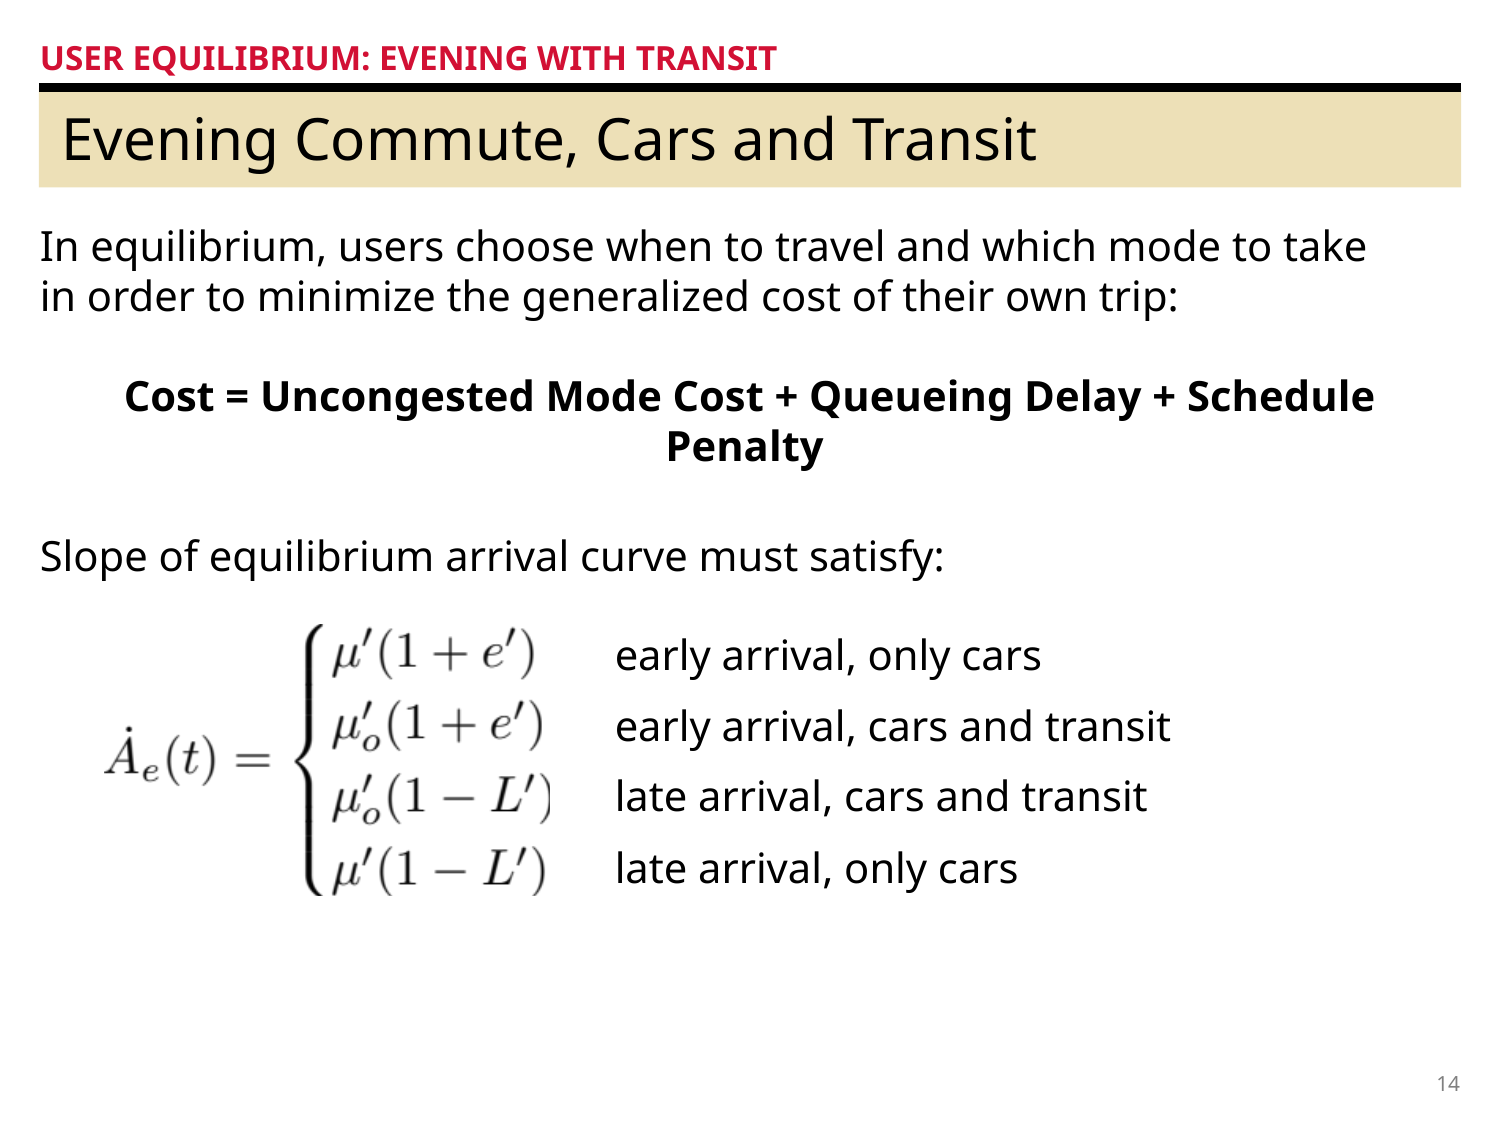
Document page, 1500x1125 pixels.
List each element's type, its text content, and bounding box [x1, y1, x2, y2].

text_box Slope of equilibrium arrival curve must satisfy: [24, 521, 1400, 587]
text_box early arrival, only cars [600, 621, 1375, 687]
text_box USER EQUILIBRIUM: EVENING WITH TRANSIT [24, 27, 1475, 88]
text_box early arrival, cars and transit [600, 692, 1375, 757]
text_box late arrival, only cars [600, 834, 1375, 900]
text_box Cost = Uncongested Mode Cost + Queueing Delay + Schedule Penalty [62, 362, 1438, 478]
text_box late arrival, cars and transit [600, 762, 1375, 828]
text_box In equilibrium, users choose when to travel and which mode to take in order to minimize the generalized cost of their own trip: [24, 212, 1400, 328]
title Evening Commute, Cars and Transit [38, 92, 1462, 188]
picture [103, 624, 551, 896]
